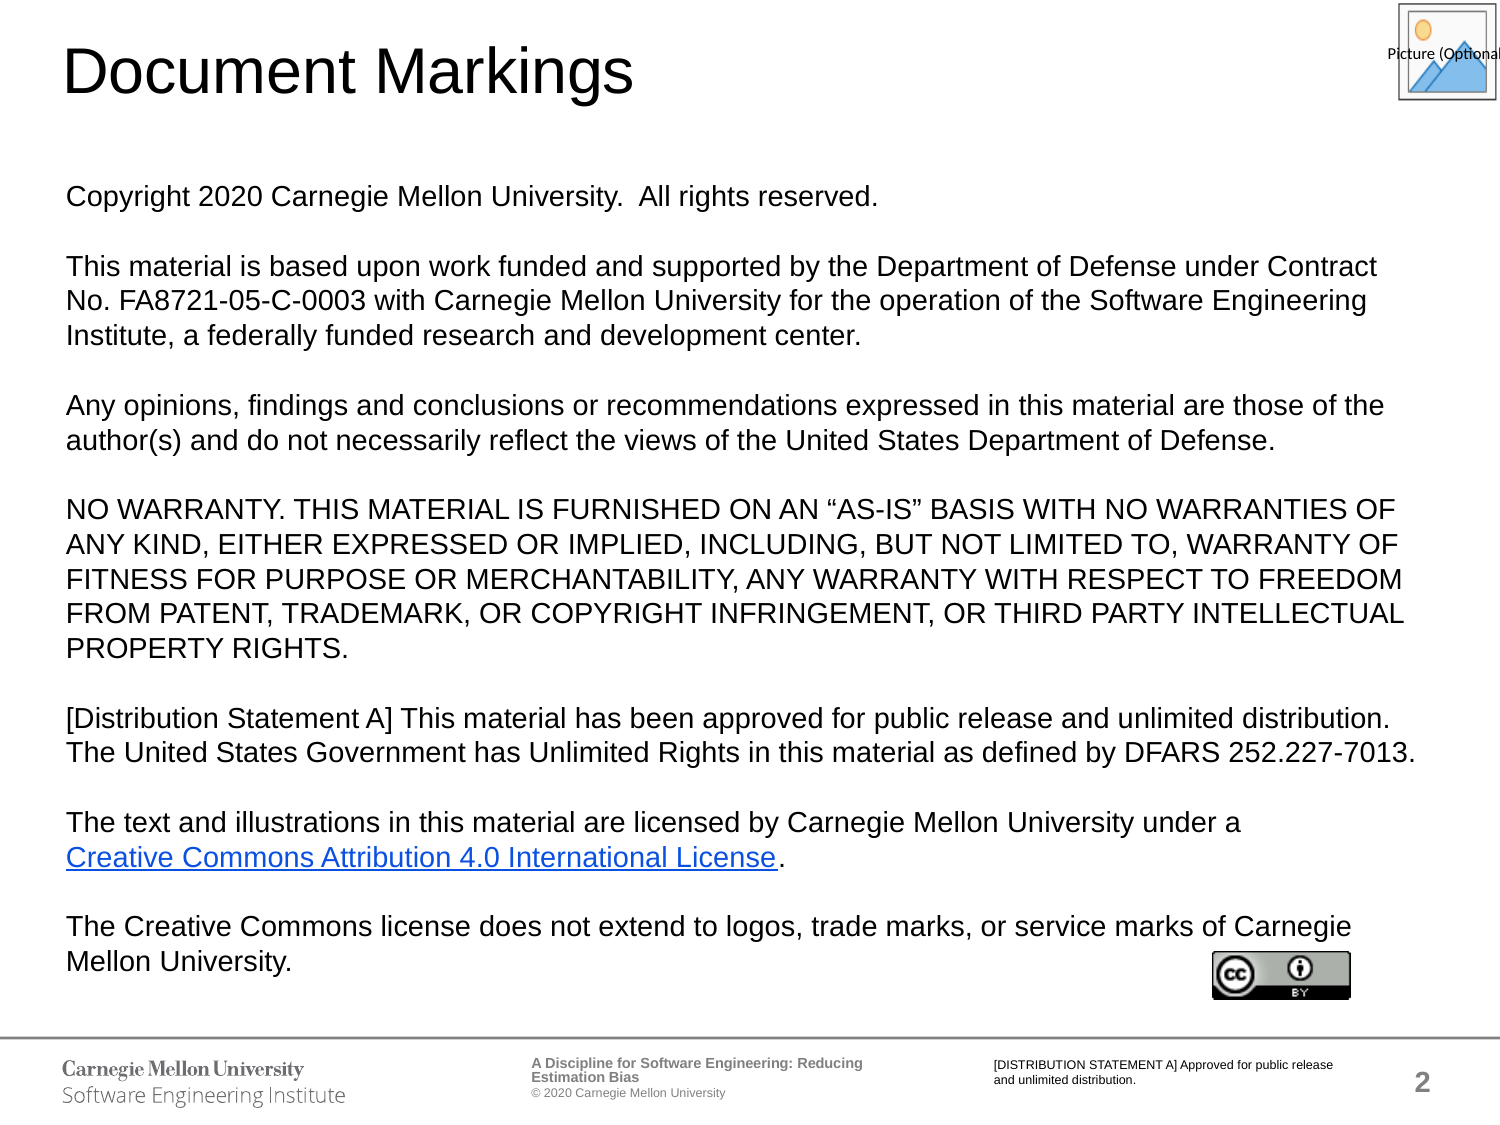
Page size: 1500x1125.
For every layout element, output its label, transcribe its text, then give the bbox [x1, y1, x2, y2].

list Copyright 2020 Carnegie Mellon University. All rights reserved. This material is based upon work funded and supported by the Department of Defense under Contract No. FA8721-05-C-0003 with Carnegie Mellon University for the operation of the Software Engineering Institute, a federally funded research and development center. Any opinions, findings and conclusions or recommendations expressed in this material are those of the author(s) and do not necessarily reflect the views of the United States Department of Defense. NO WARRANTY. THIS MATERIAL IS FURNISHED ON AN “AS-IS” BASIS WITH NO WARRANTIES OF ANY KIND, EITHER EXPRESSED OR IMPLIED, INCLUDING, BUT NOT LIMITED TO, WARRANTY OF FITNESS FOR PURPOSE OR MERCHANTABILITY, ANY WARRANTY WITH RESPECT TO FREEDOM FROM PATENT, TRADEMARK, OR COPYRIGHT INFRINGEMENT, OR THIRD PARTY INTELLECTUAL PROPERTY RIGHTS. [Distribution Statement A] This material has been approved for public release and unlimited distribution. The United States Government has Unlimited Rights in this material as defined by DFARS 252.227-7013. The text and illustrations in this material are licensed by Carnegie Mellon University under a Creative Commons Attribution 4.0 International License. The Creative Commons license does not extend to logos, trade marks, or service marks of Carnegie Mellon University. [65, 177, 1431, 1000]
picture [1212, 951, 1351, 1000]
text_box [0, 0, 1394, 91]
picture [1394, 0, 1500, 105]
title Document Markings [62, 91, 1338, 182]
